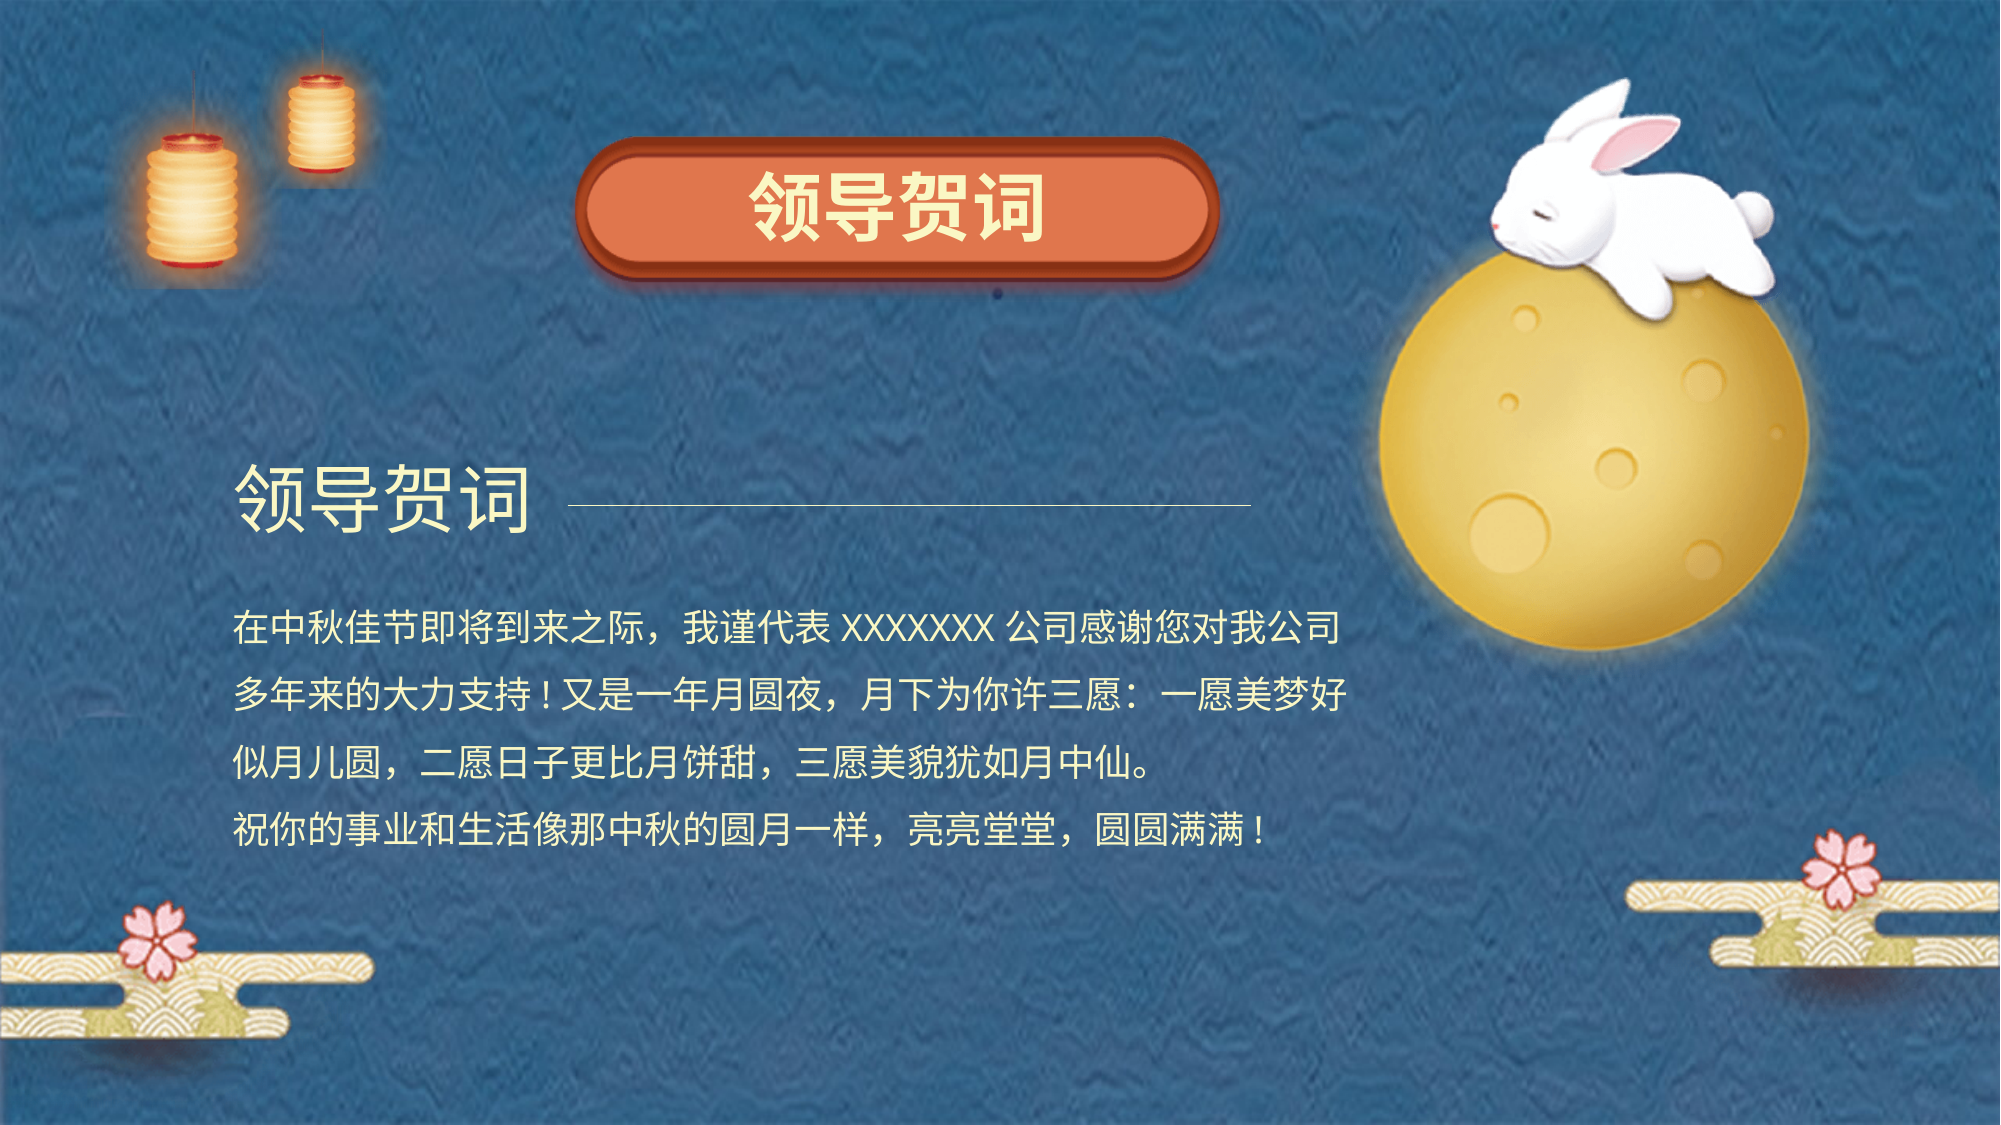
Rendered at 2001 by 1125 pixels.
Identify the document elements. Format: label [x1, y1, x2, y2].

picture [0, 0, 2000, 1125]
text_box [217, 445, 1374, 862]
